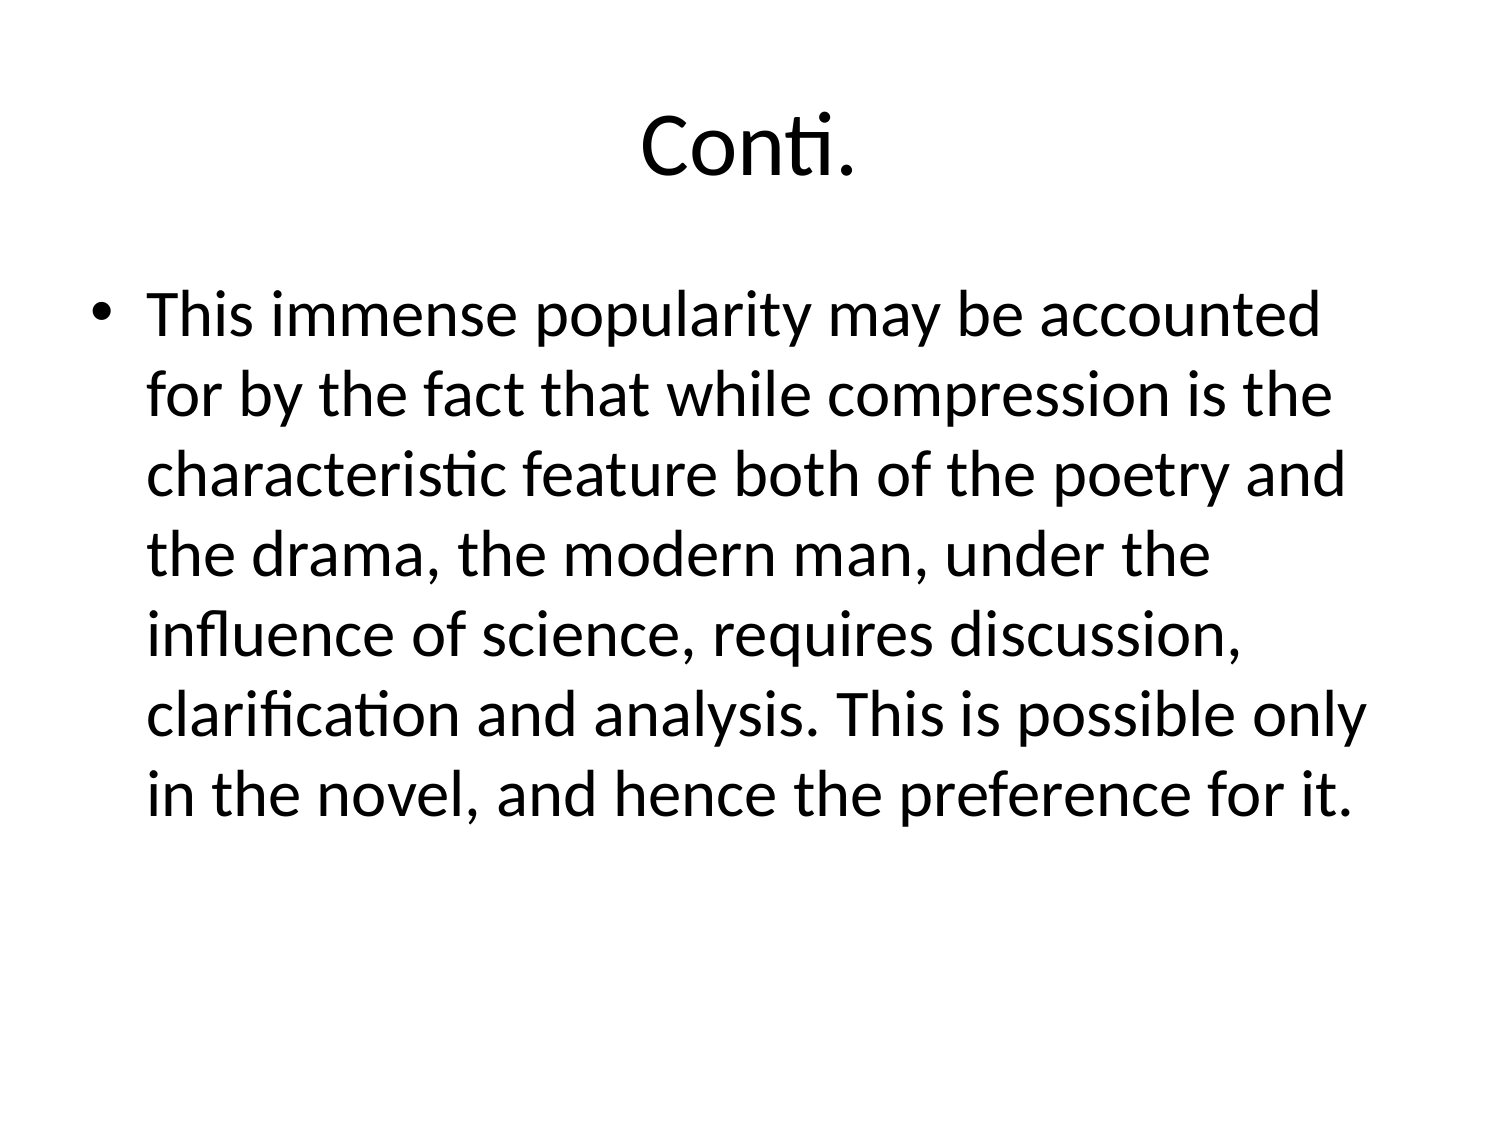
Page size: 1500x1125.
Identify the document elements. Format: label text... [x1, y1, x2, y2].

list This immense popularity may be accounted for by the fact that while compression is the characteristic feature both of the poetry and the drama, the modern man, under the influence of science, requires discussion, clarification and analysis. This is possible only in the novel, and hence the preference for it. [75, 262, 1425, 1005]
title Conti. [75, 45, 1425, 233]
